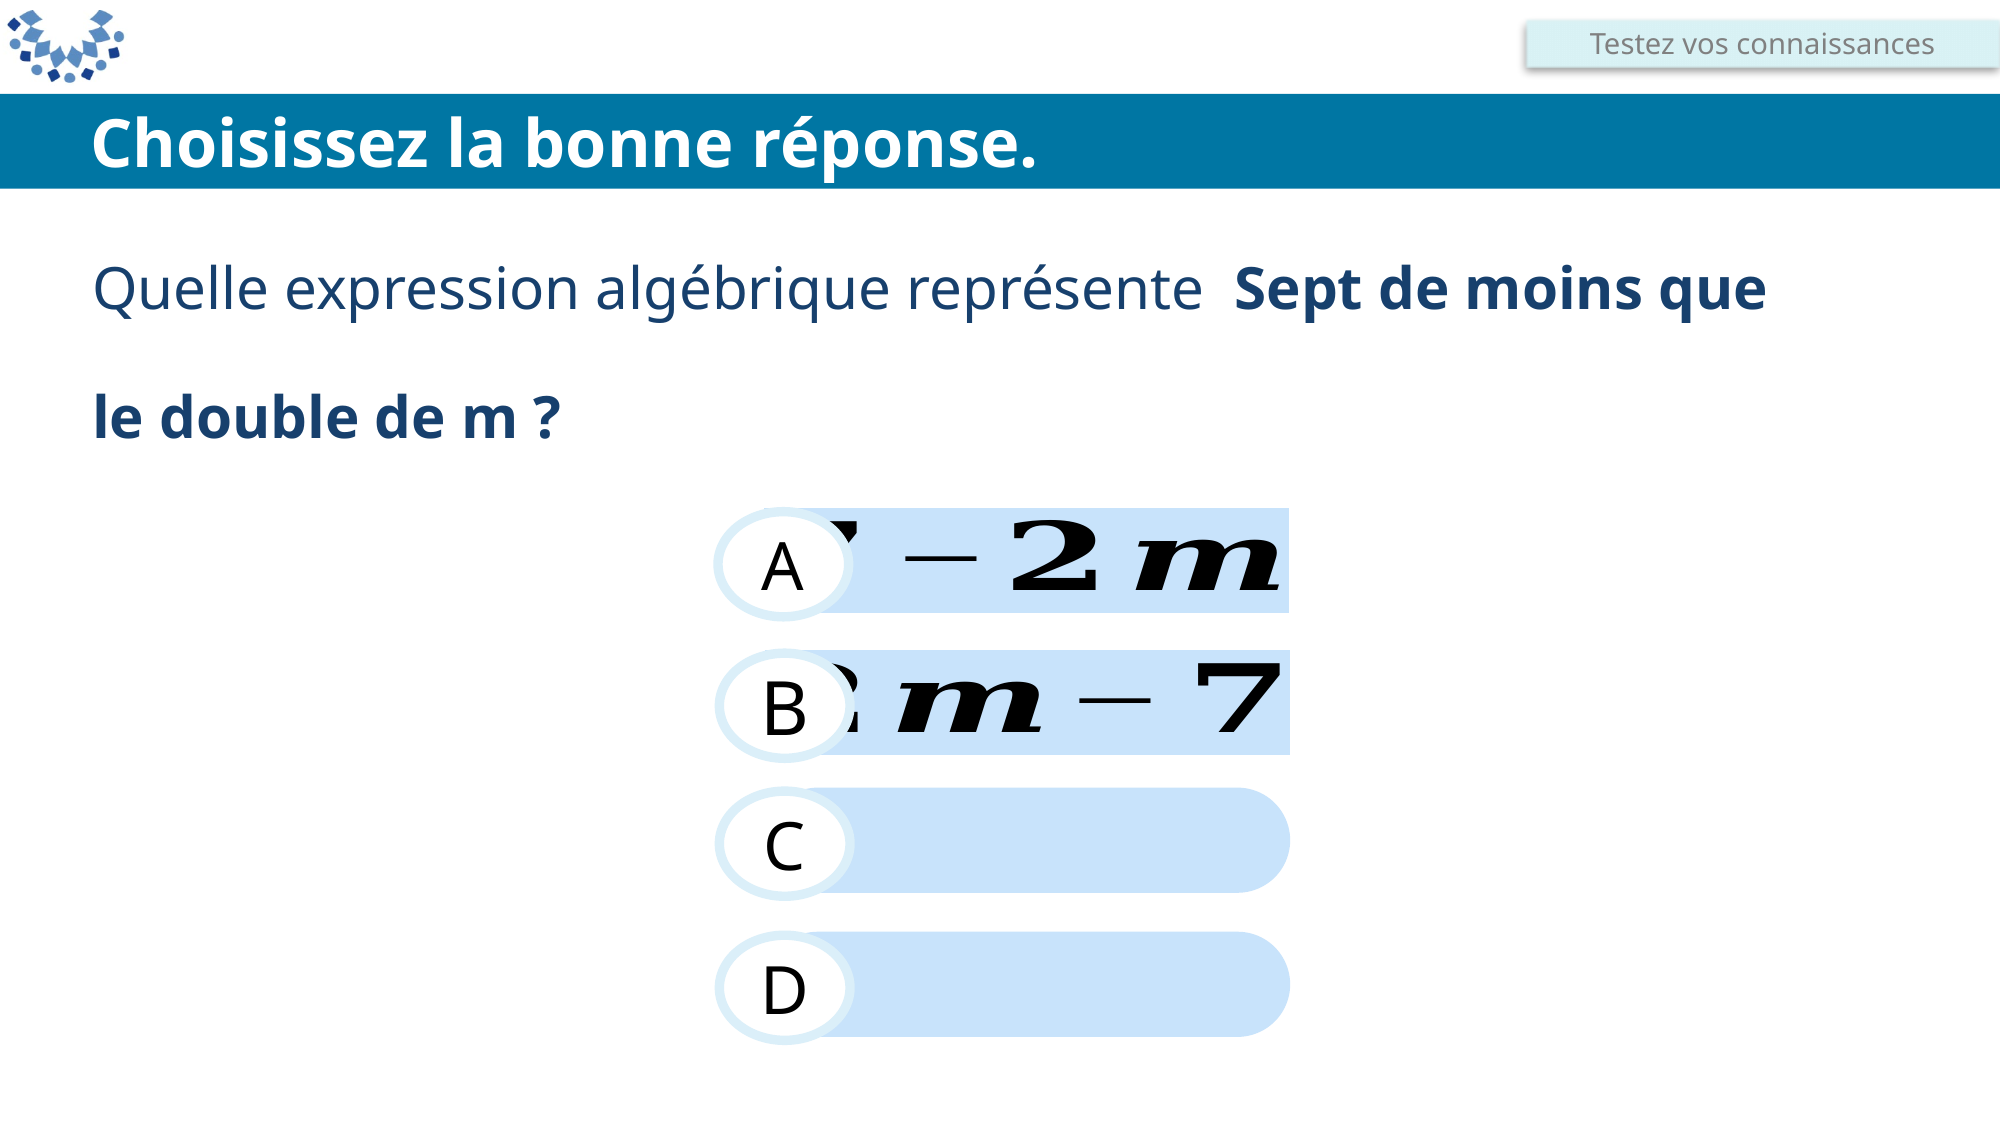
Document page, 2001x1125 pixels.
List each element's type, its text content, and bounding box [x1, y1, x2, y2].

picture [0, 10, 129, 87]
text_box B [717, 651, 853, 761]
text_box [717, 507, 1290, 617]
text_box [719, 787, 1291, 897]
text_box Testez vos connaissances [1527, 21, 1998, 66]
text_box Choisissez la bonne réponse. [0, 93, 2000, 189]
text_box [719, 931, 1291, 1041]
text_box Quelle expression algébrique représente Sept de moins que le double de m ? [77, 208, 2000, 545]
